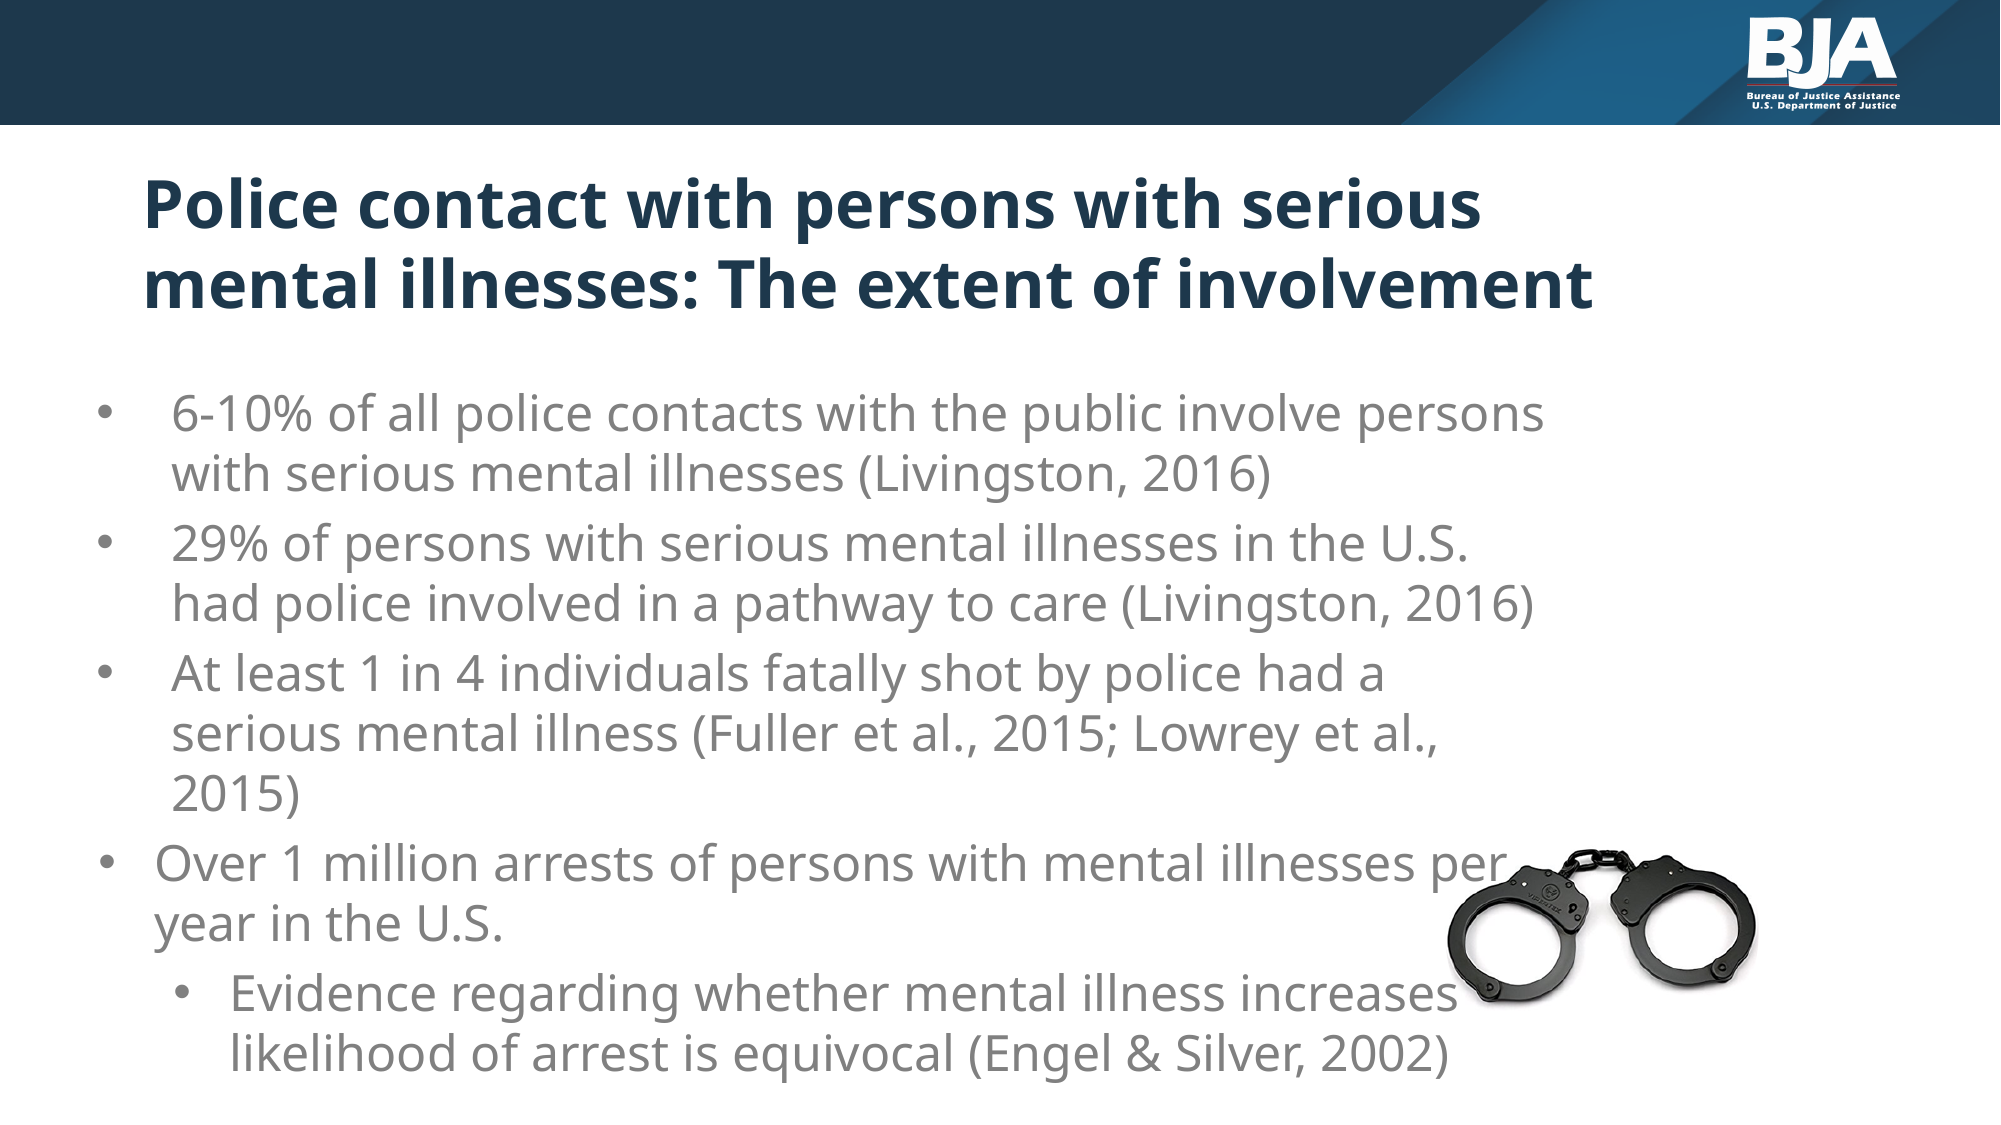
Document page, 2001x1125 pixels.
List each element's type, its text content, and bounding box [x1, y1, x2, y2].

picture [0, 0, 2000, 125]
list 6-10% of all police contacts with the public involve persons with serious mental illnesses (Livingston, 2016) 29% of persons with serious mental illnesses in the U.S. had police involved in a pathway to care (Livingston, 2016) At least 1 in 4 individuals fatally shot by police had a serious mental illness (Fuller et al., 2015; Lowrey et al., 2015) Over 1 million arrests of persons with mental illnesses per year in the U.S. Evidence regarding whether mental illness increases likelihood of arrest is equivocal (Engel & Silver, 2002) [81, 373, 1582, 1125]
title Police contact with persons with serious mental illnesses: The extent of involvement [127, 133, 1695, 351]
picture [1444, 773, 1759, 1088]
